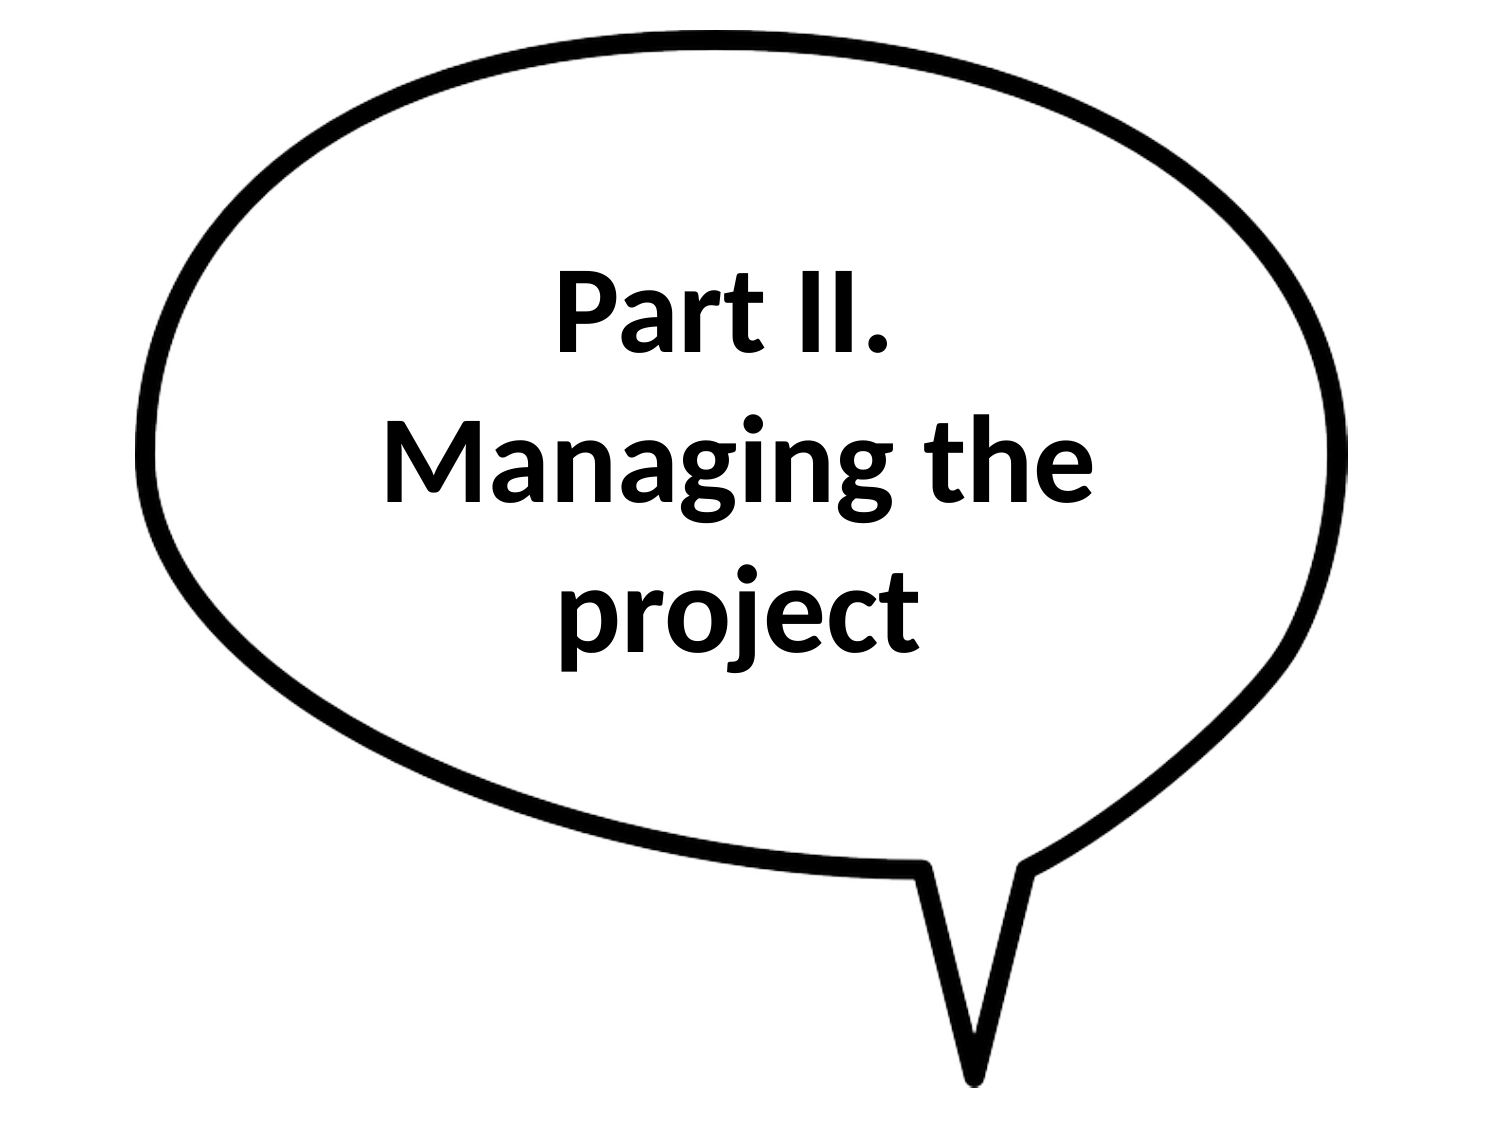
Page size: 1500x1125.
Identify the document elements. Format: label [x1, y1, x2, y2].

picture [135, 30, 1348, 1088]
